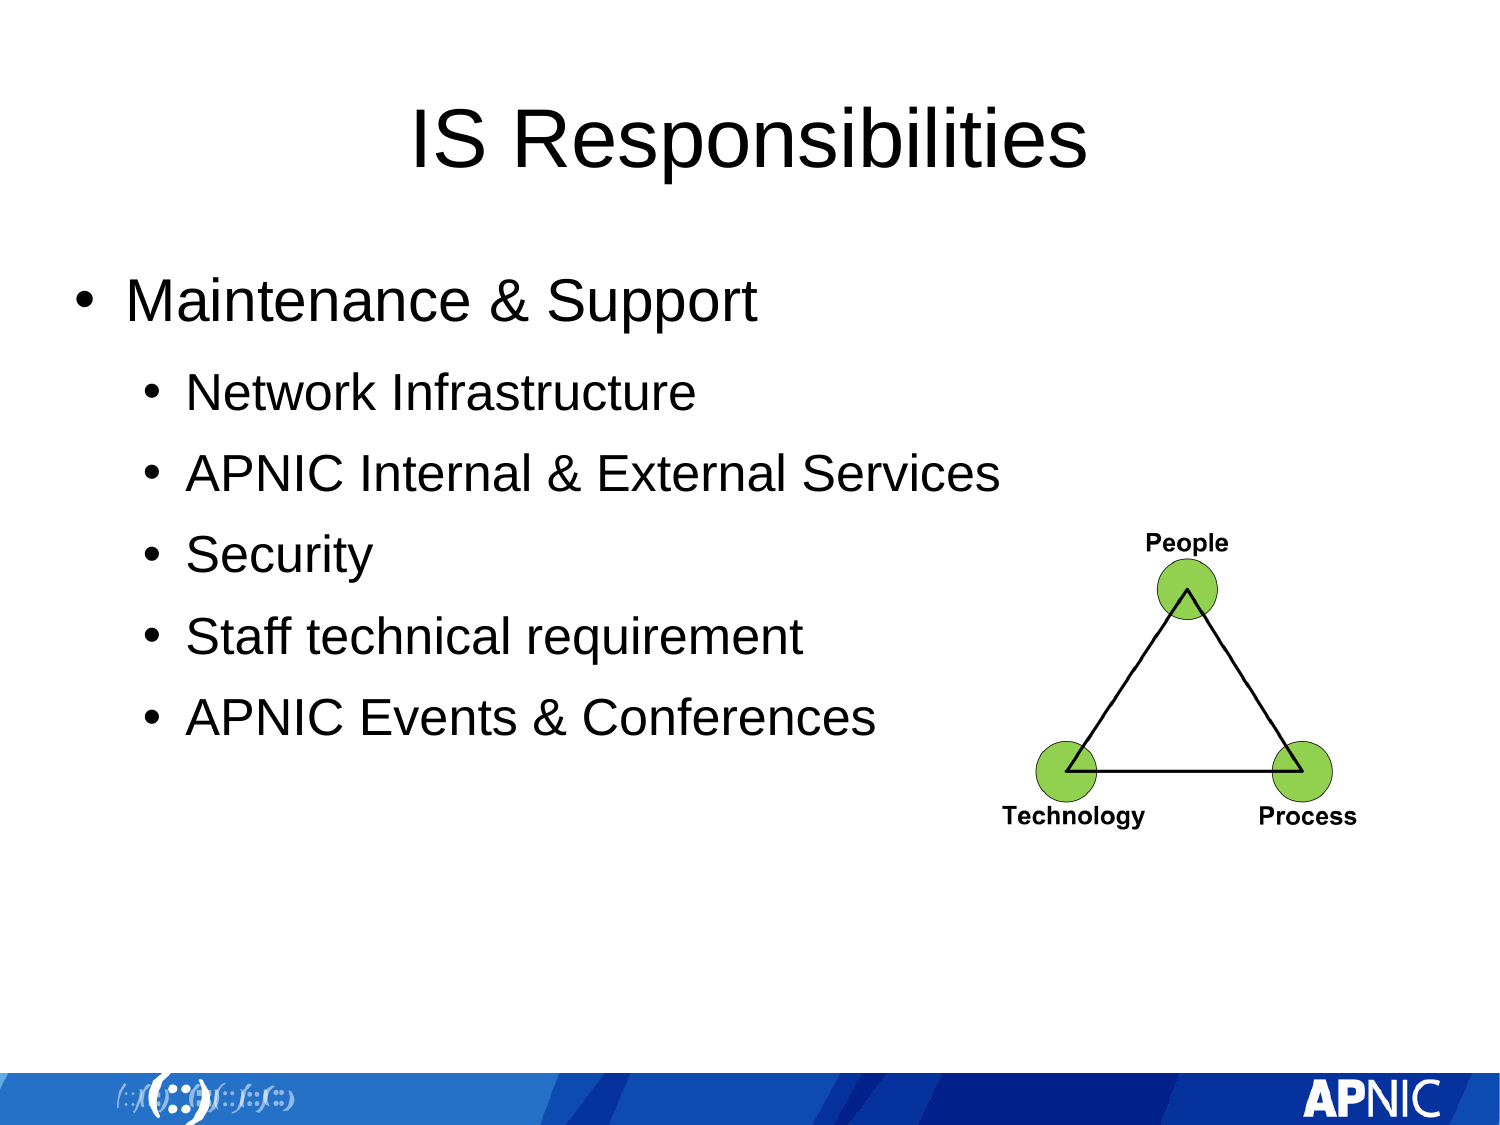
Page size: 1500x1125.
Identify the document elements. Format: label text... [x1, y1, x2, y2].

list Maintenance & Support Network Infrastructure APNIC Internal & External Services Security Staff technical requirement APNIC Events & Conferences [74, 262, 1425, 1006]
picture [0, 1069, 1500, 1125]
title IS Responsibilities [74, 44, 1425, 233]
picture [974, 524, 1384, 832]
